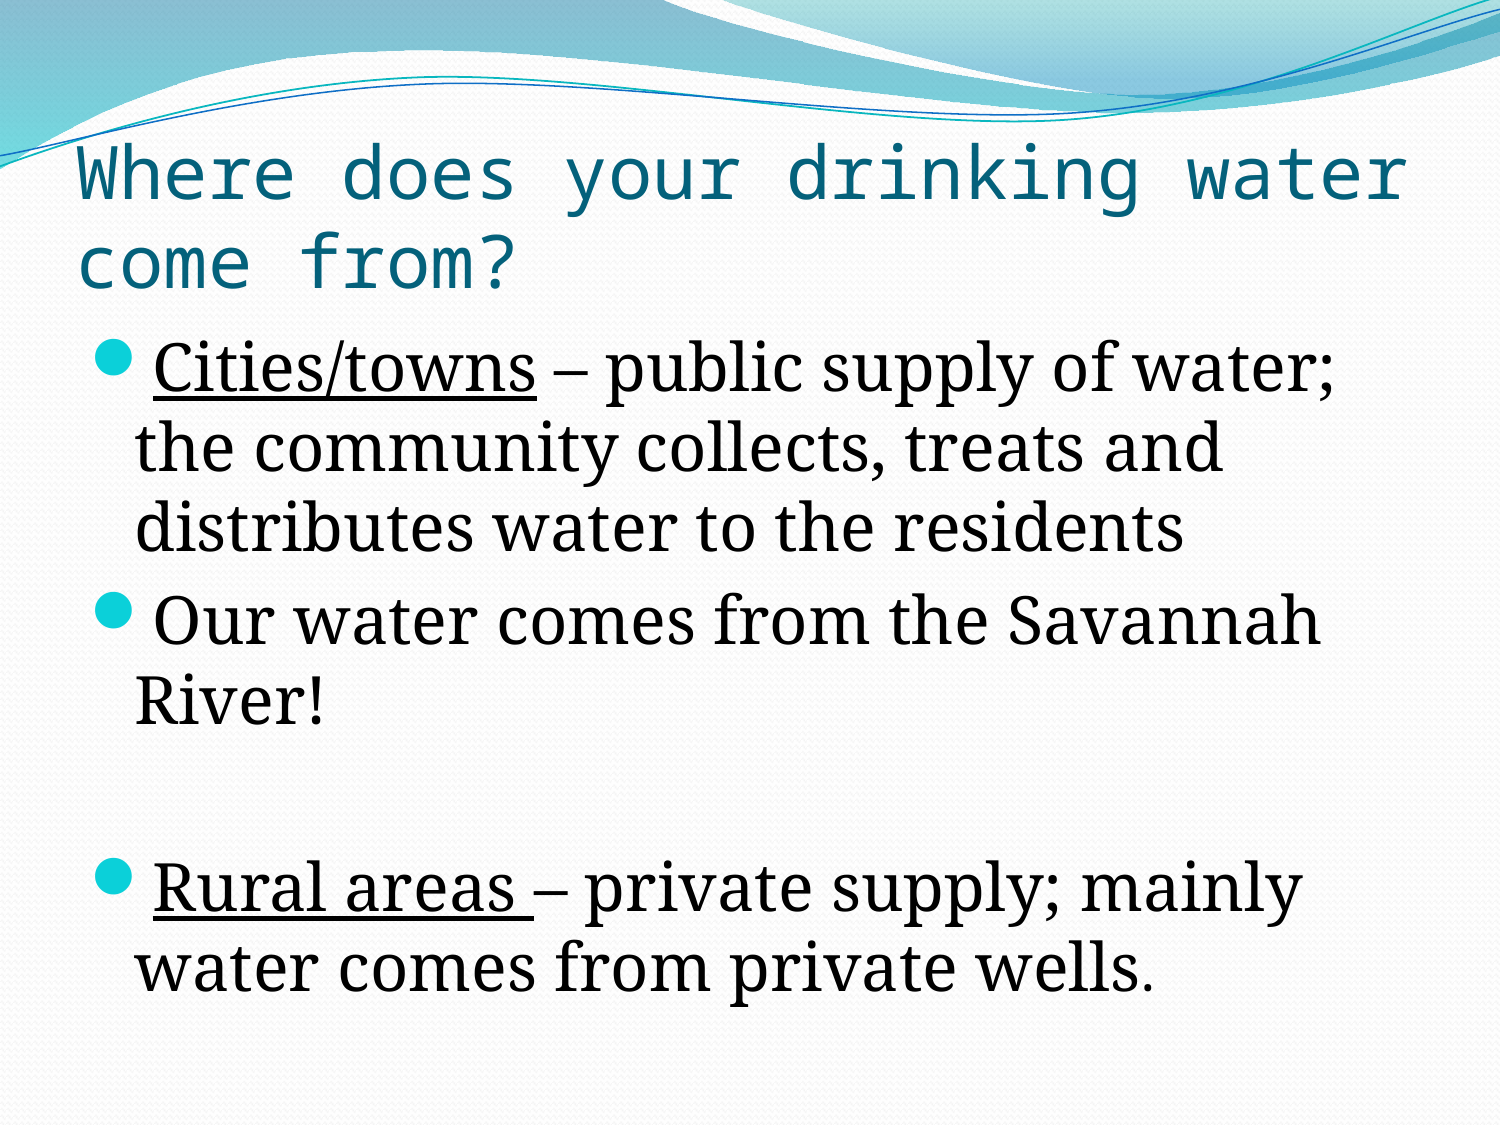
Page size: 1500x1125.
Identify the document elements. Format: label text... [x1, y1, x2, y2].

list Cities/towns – public supply of water; the community collects, treats and distributes water to the residents Our water comes from the Savannah River! Rural areas – private supply; mainly water comes from private wells. [75, 317, 1425, 1038]
title Where does your drinking water come from? [75, 115, 1425, 303]
